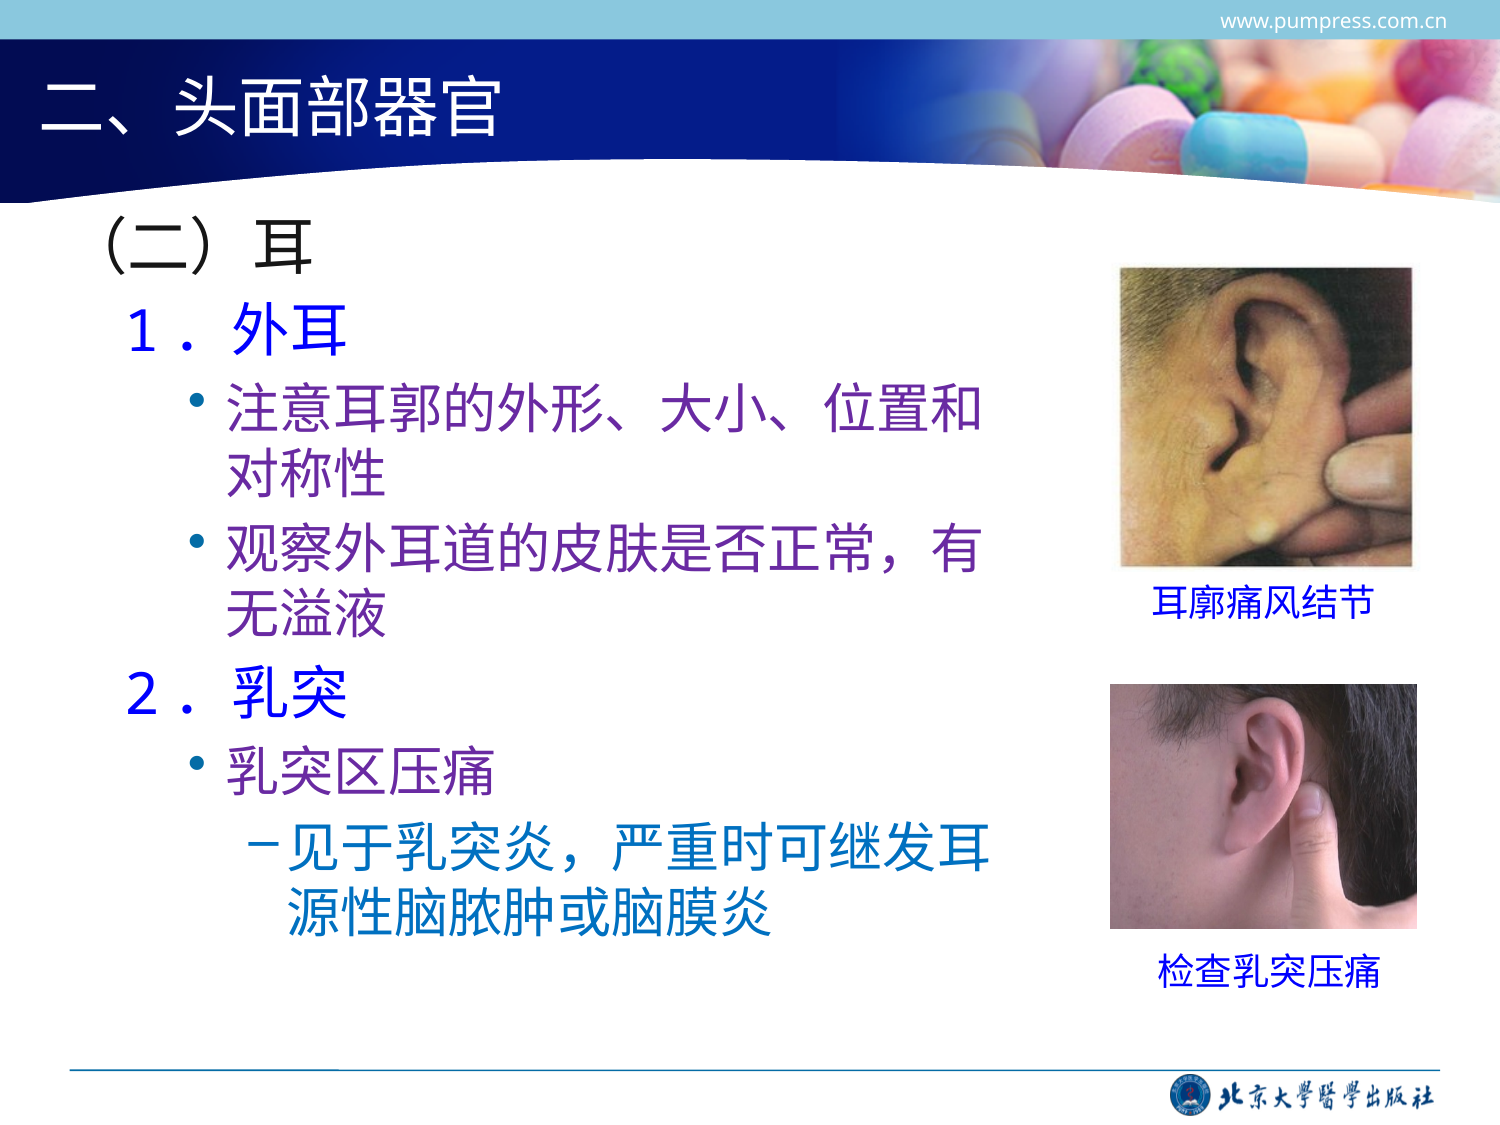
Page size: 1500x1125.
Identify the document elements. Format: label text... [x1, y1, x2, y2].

picture [1170, 1074, 1436, 1118]
text_box 检查乳突压痛 [1142, 940, 1397, 1001]
picture [1109, 684, 1417, 929]
list （二）耳 1．外耳 注意耳郭的外形、大小、位置和对称性 观察外耳道的皮肤是否正常，有无溢液 2．乳突 乳突区压痛 见于乳突炎，严重时可继发耳源性脑脓肿或脑膜炎 [49, 198, 1034, 1026]
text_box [1106, 261, 1421, 632]
slide_number www.pumpress.com.cn [1024, 0, 1463, 38]
title 二、头面部器官 [23, 58, 1349, 152]
picture [0, 40, 1500, 203]
